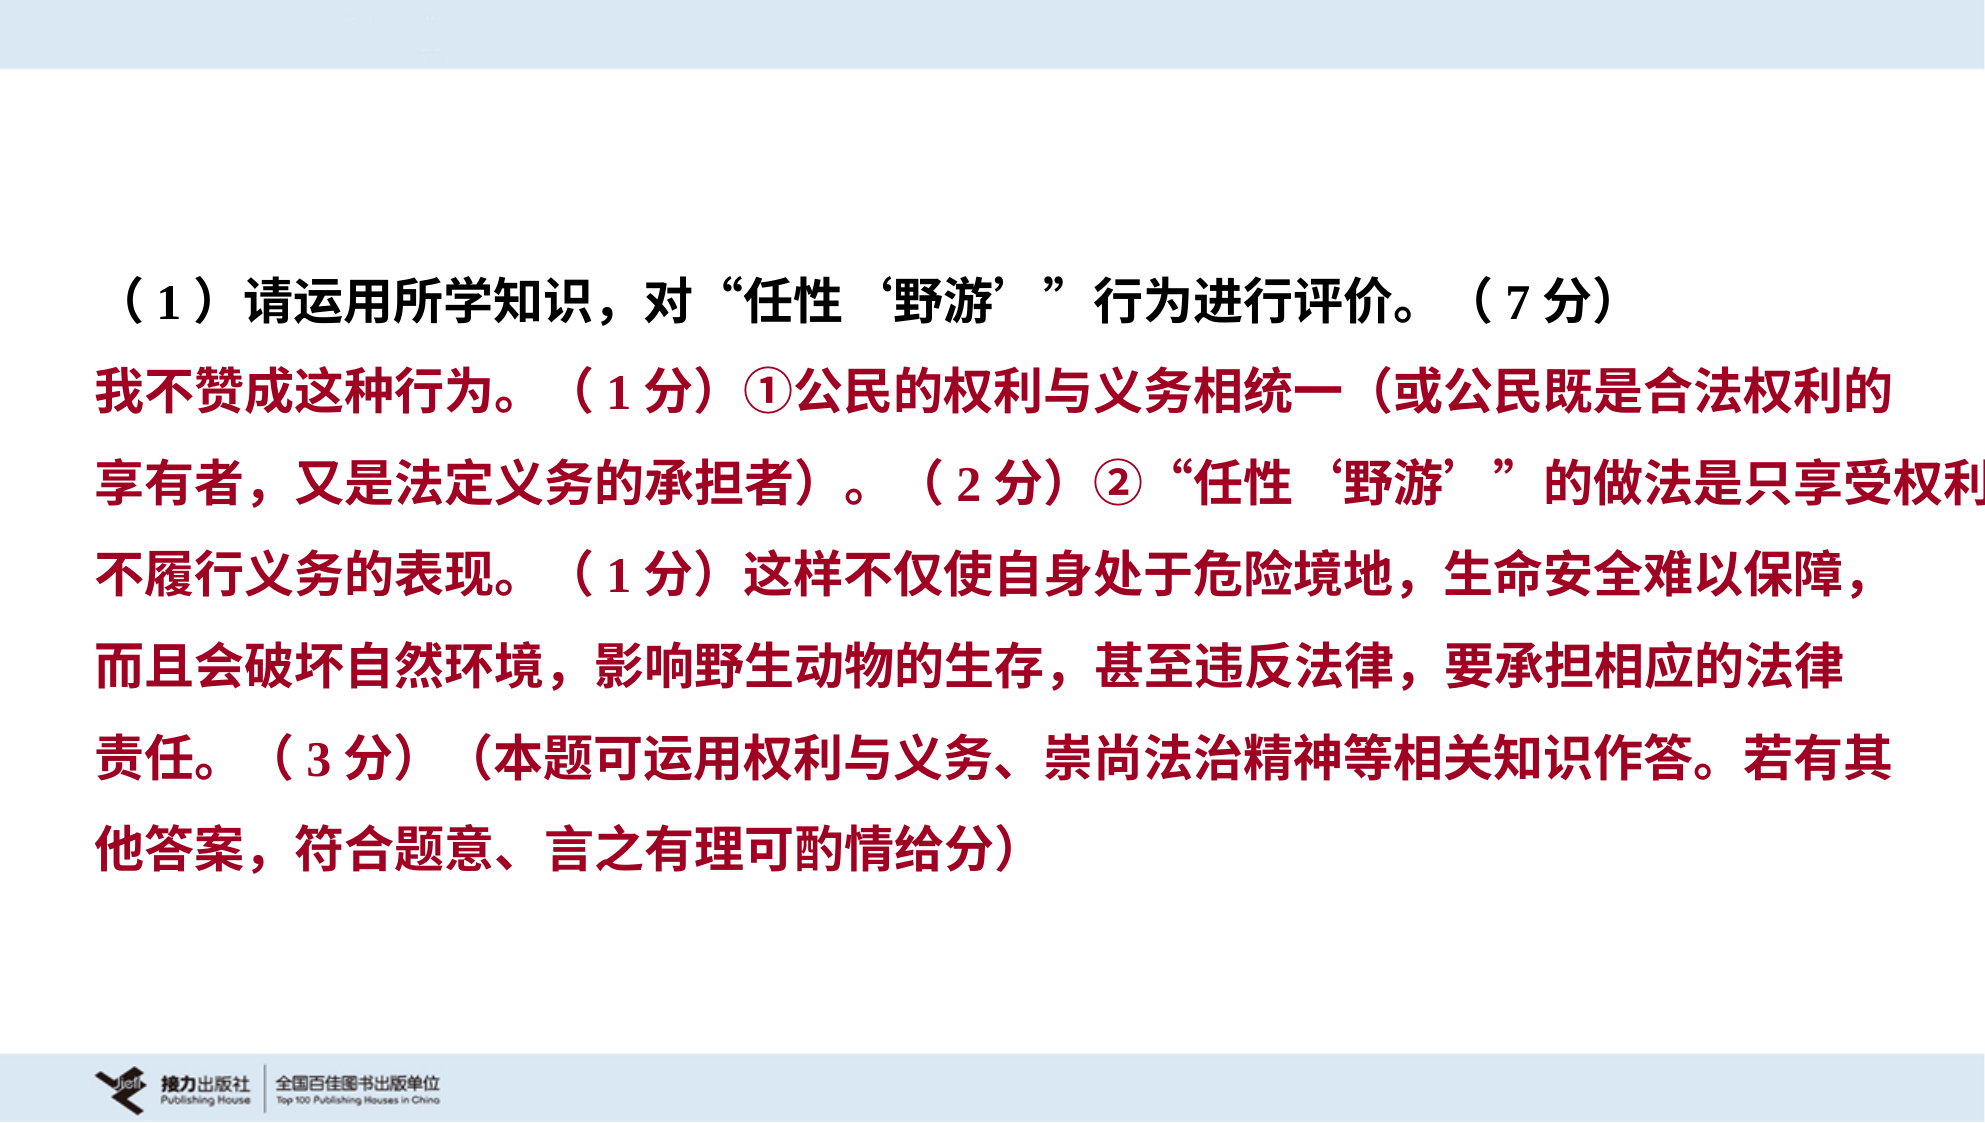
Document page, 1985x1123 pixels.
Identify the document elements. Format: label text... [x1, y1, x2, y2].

text_box 我不赞成这种行为。（1分）①公民的权利与义务相统一（或公民既是合法权利的 享有者，又是法定义务的承担者）。（2分）②“任性‘野游’”的做法是只享受权利， 不履行义务的表现。（1分）这样不仅使自身处于危险境地，生命安全难以保障， 而且会破坏自然环境，影响野生动物的生存，甚至违反法律，要承担相应的法律 责任。（3分）（本题可运用权利与义务、崇尚法治精神等相关知识作答。若有其 他答案，符合题意、言之有理可酌情给分） [94, 327, 1892, 878]
picture [0, 0, 1985, 1122]
text_box （1）请运用所学知识，对“任性‘野游’”行为进行评价。（7分） [94, 242, 1892, 327]
